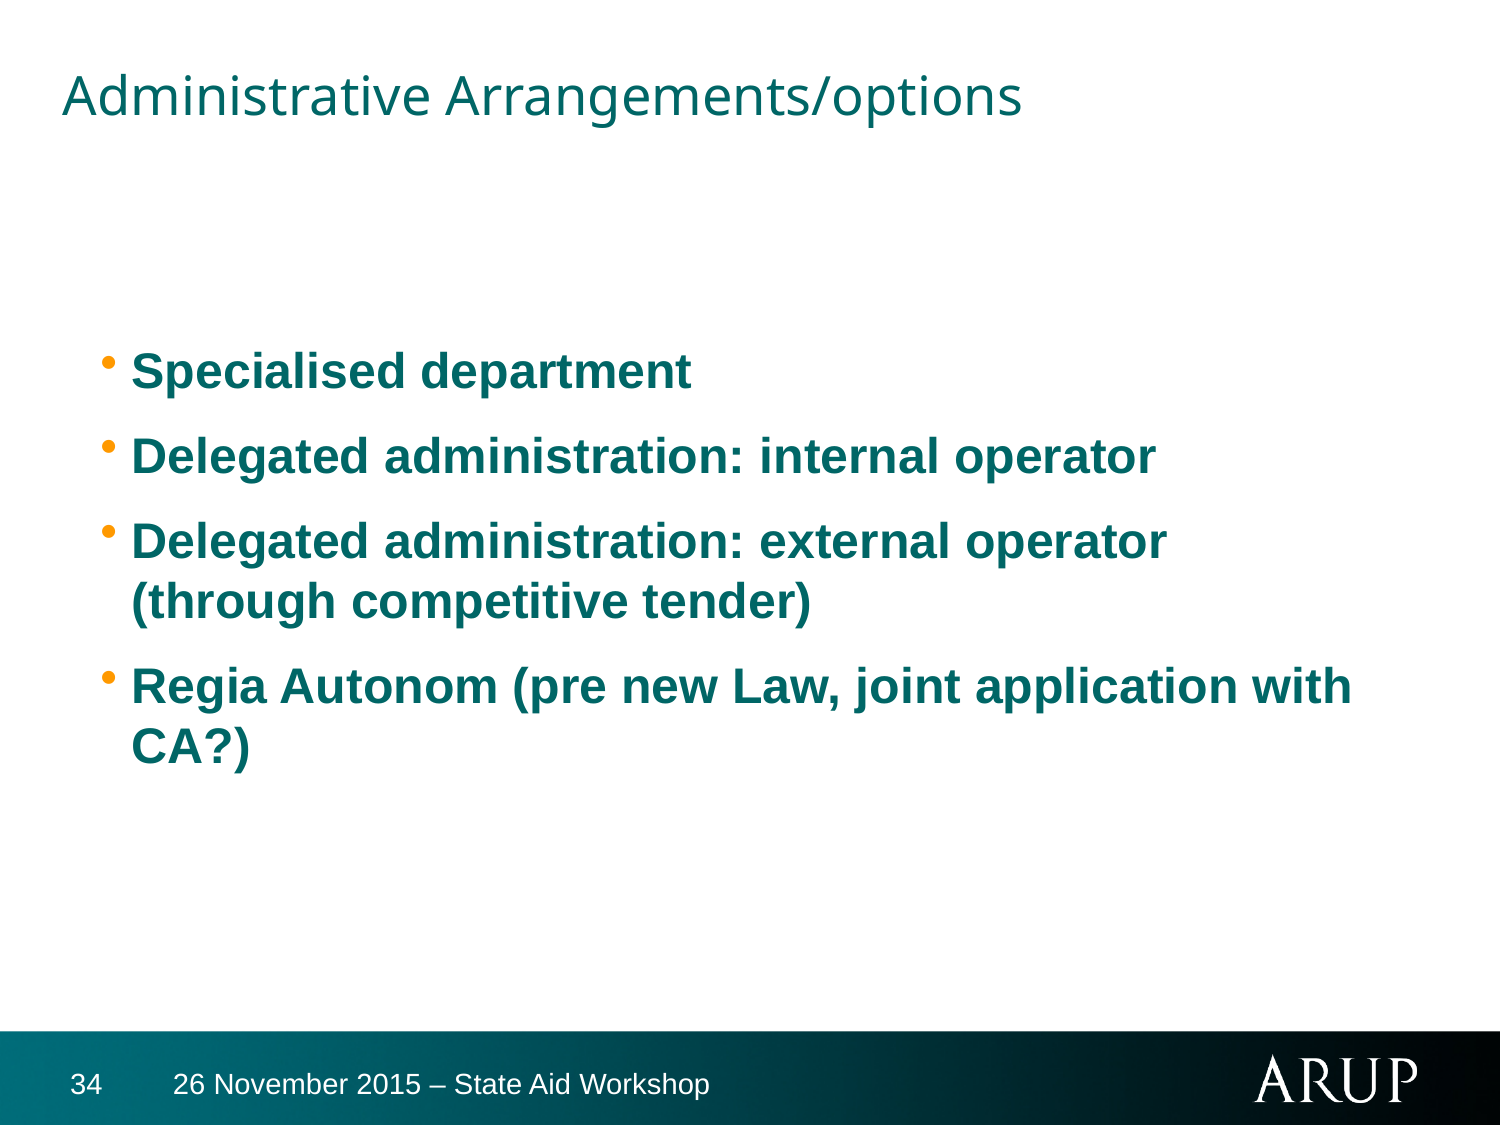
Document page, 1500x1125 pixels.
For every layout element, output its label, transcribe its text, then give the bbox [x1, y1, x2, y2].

picture [0, 1030, 1500, 1125]
list Specialised department Delegated administration: internal operator Delegated administration: external operator (through competitive tender) Regia Autonom (pre new Law, joint application with CA?) [100, 338, 1382, 884]
slide_number 34 [55, 1057, 158, 1118]
footer 26 November 2015 – State Aid Workshop [158, 1057, 1199, 1118]
title Administrative Arrangements/options [63, 61, 1437, 127]
